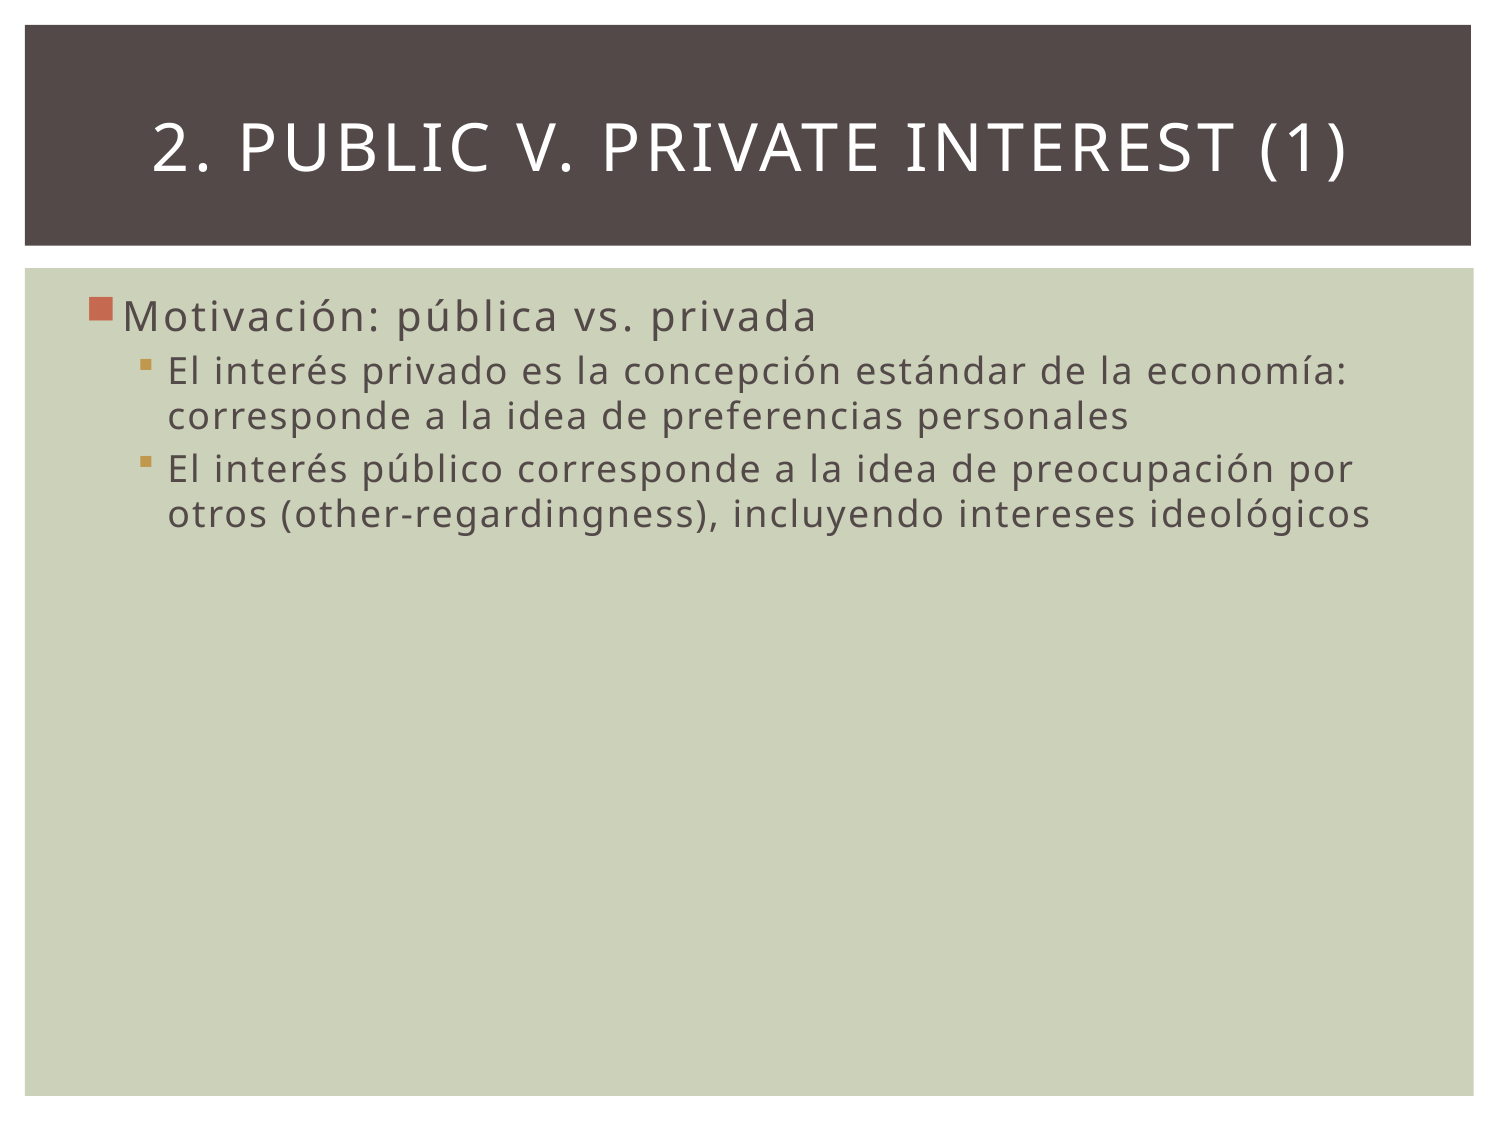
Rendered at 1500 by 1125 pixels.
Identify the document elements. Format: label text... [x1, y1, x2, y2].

list Motivación: pública vs. privada El interés privado es la concepción estándar de la economía: corresponde a la idea de preferencias personales El interés público corresponde a la idea de preocupación por otros (other-regardingness), incluyendo intereses ideológicos [62, 281, 1442, 1005]
title 2. Public v. Private Interest (1) [62, 58, 1438, 232]
